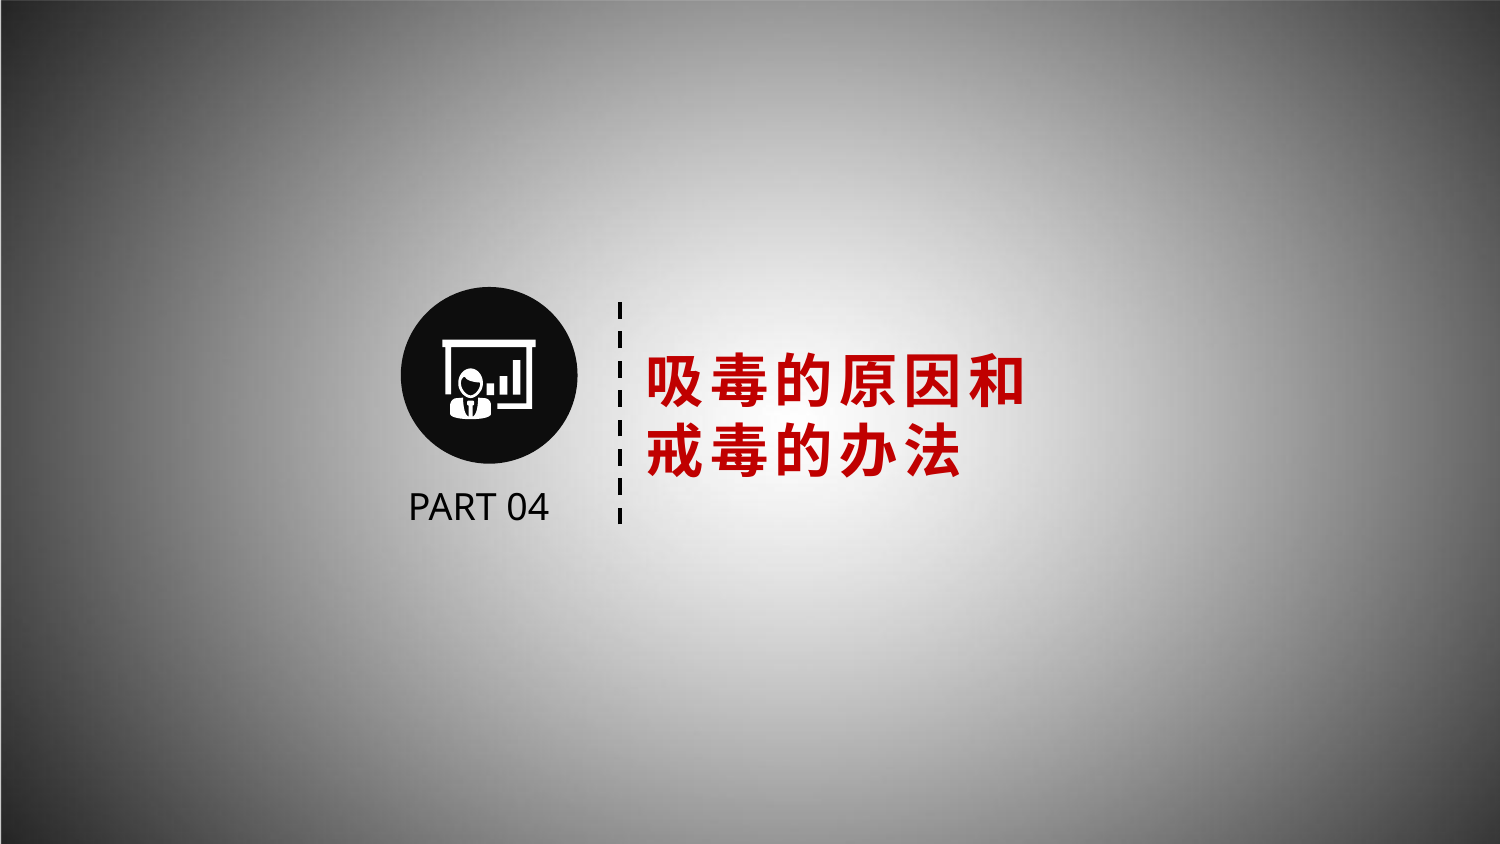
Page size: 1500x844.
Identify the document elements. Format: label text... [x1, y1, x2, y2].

text_box PART 04 [408, 482, 572, 528]
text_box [400, 286, 578, 464]
text_box 吸毒的原因和 戒毒的办法 [631, 337, 1042, 492]
picture [2, 1, 1500, 844]
